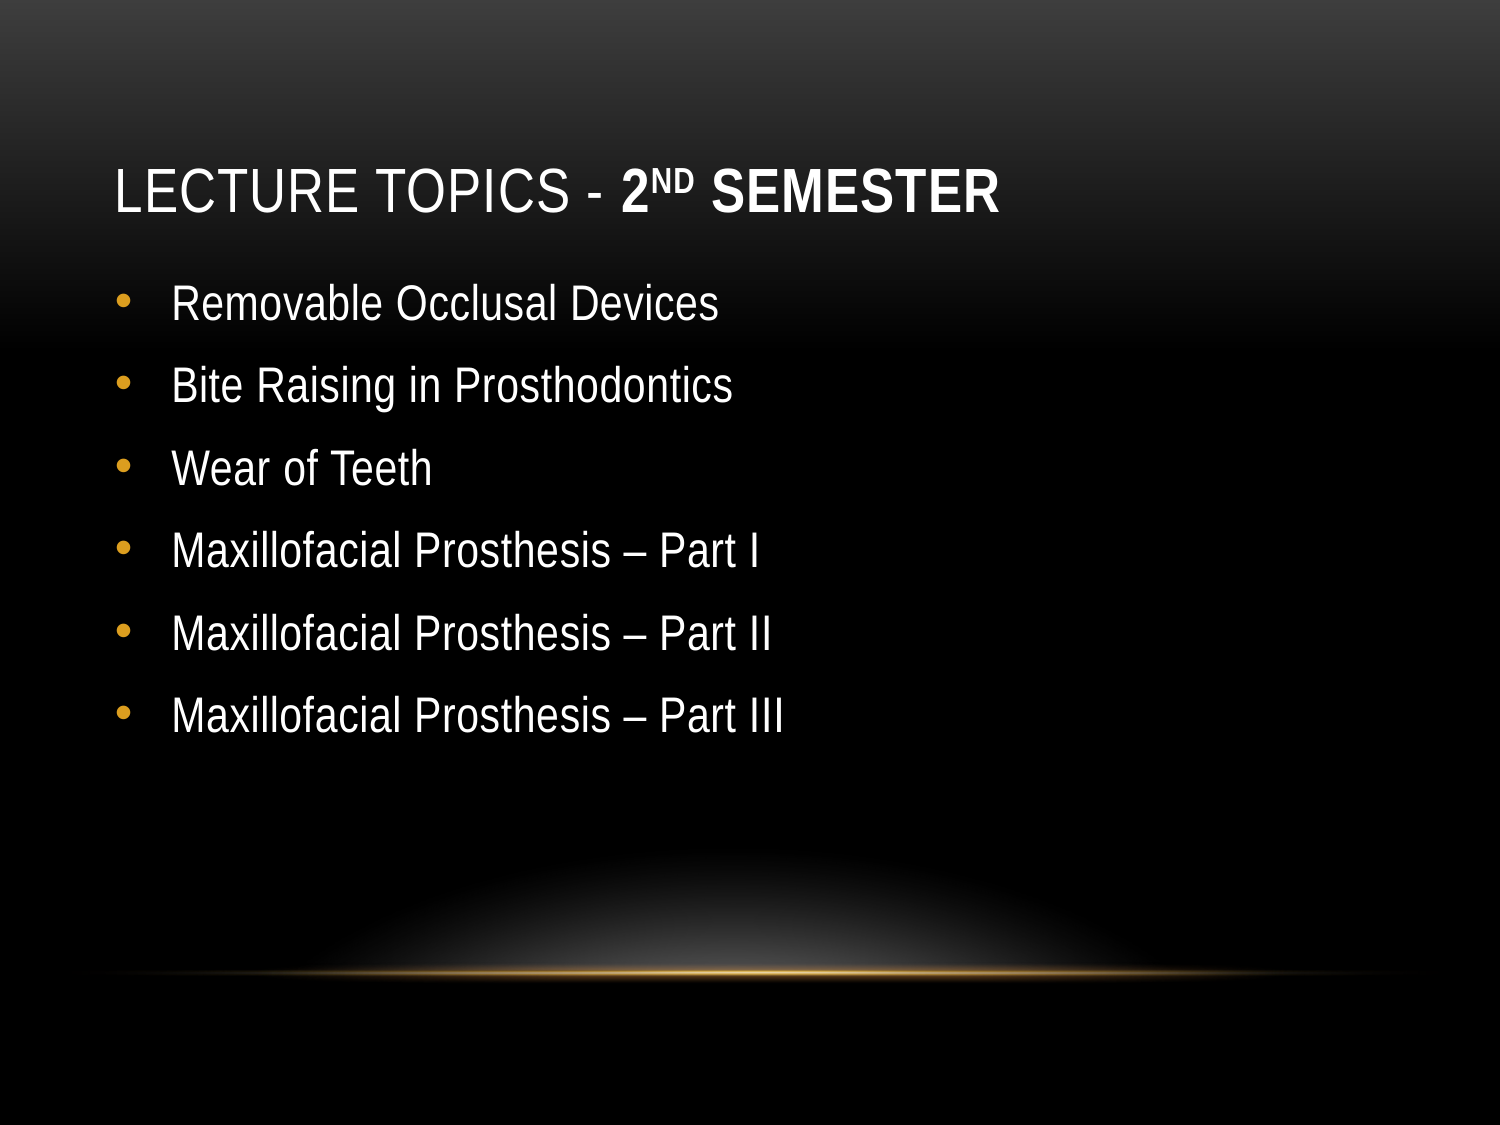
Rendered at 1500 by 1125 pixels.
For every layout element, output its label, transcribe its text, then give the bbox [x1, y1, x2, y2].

picture [0, 0, 1500, 1125]
list Removable Occlusal Devices Bite Raising in Prosthodontics Wear of Teeth Maxillofacial Prosthesis – Part I Maxillofacial Prosthesis – Part II Maxillofacial Prosthesis – Part III [99, 262, 1400, 1038]
title Lecture topics - 2nd semester [99, 45, 1400, 233]
